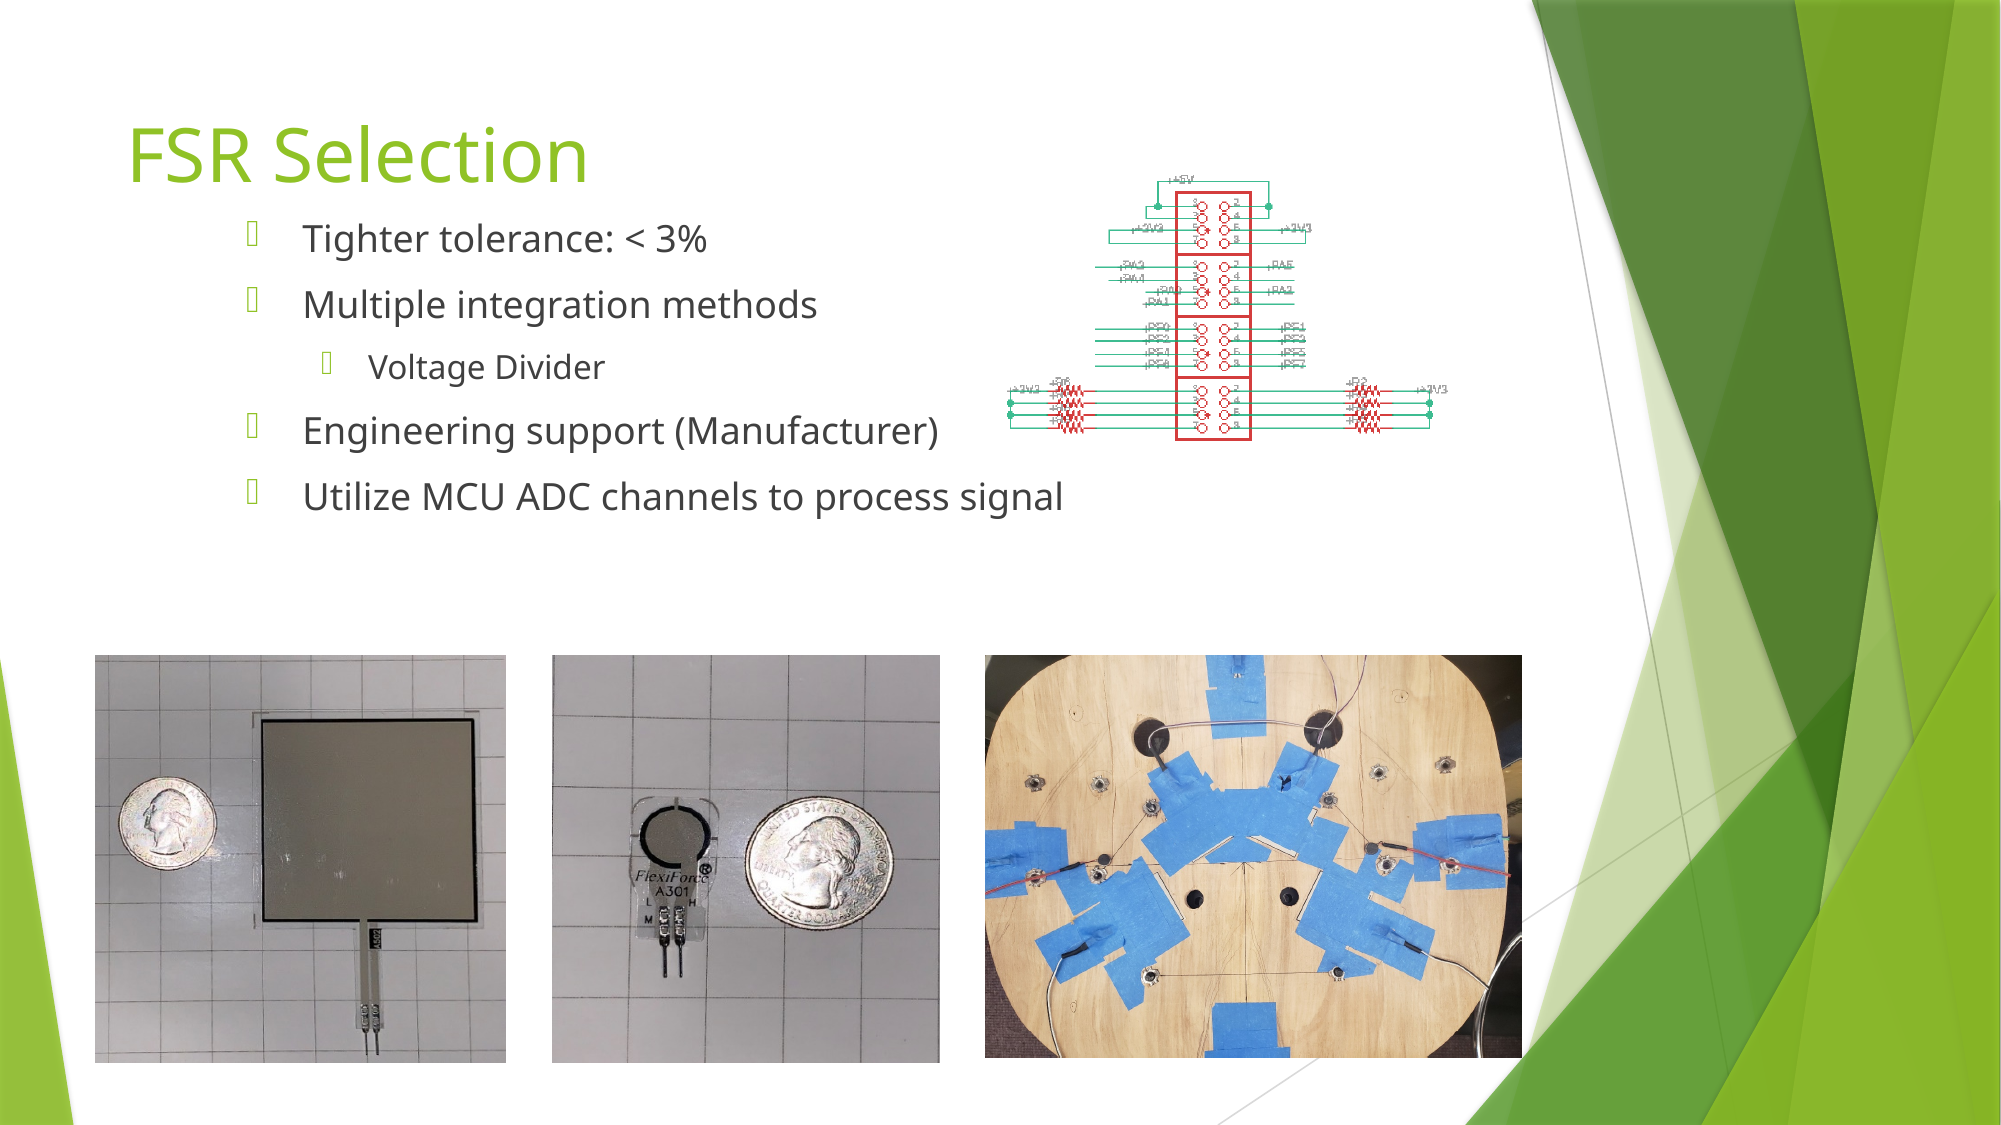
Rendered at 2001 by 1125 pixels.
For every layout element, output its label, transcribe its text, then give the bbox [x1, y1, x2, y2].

picture [984, 654, 1522, 1058]
title FSR Selection [111, 99, 1522, 317]
picture [551, 654, 941, 1064]
text_box Tighter tolerance: < 3% Multiple integration methods Voltage Divider Engineering support (Manufacturer) Utilize MCU ADC channels to process signal [231, 207, 1395, 656]
picture [95, 654, 507, 1064]
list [964, 138, 1459, 470]
